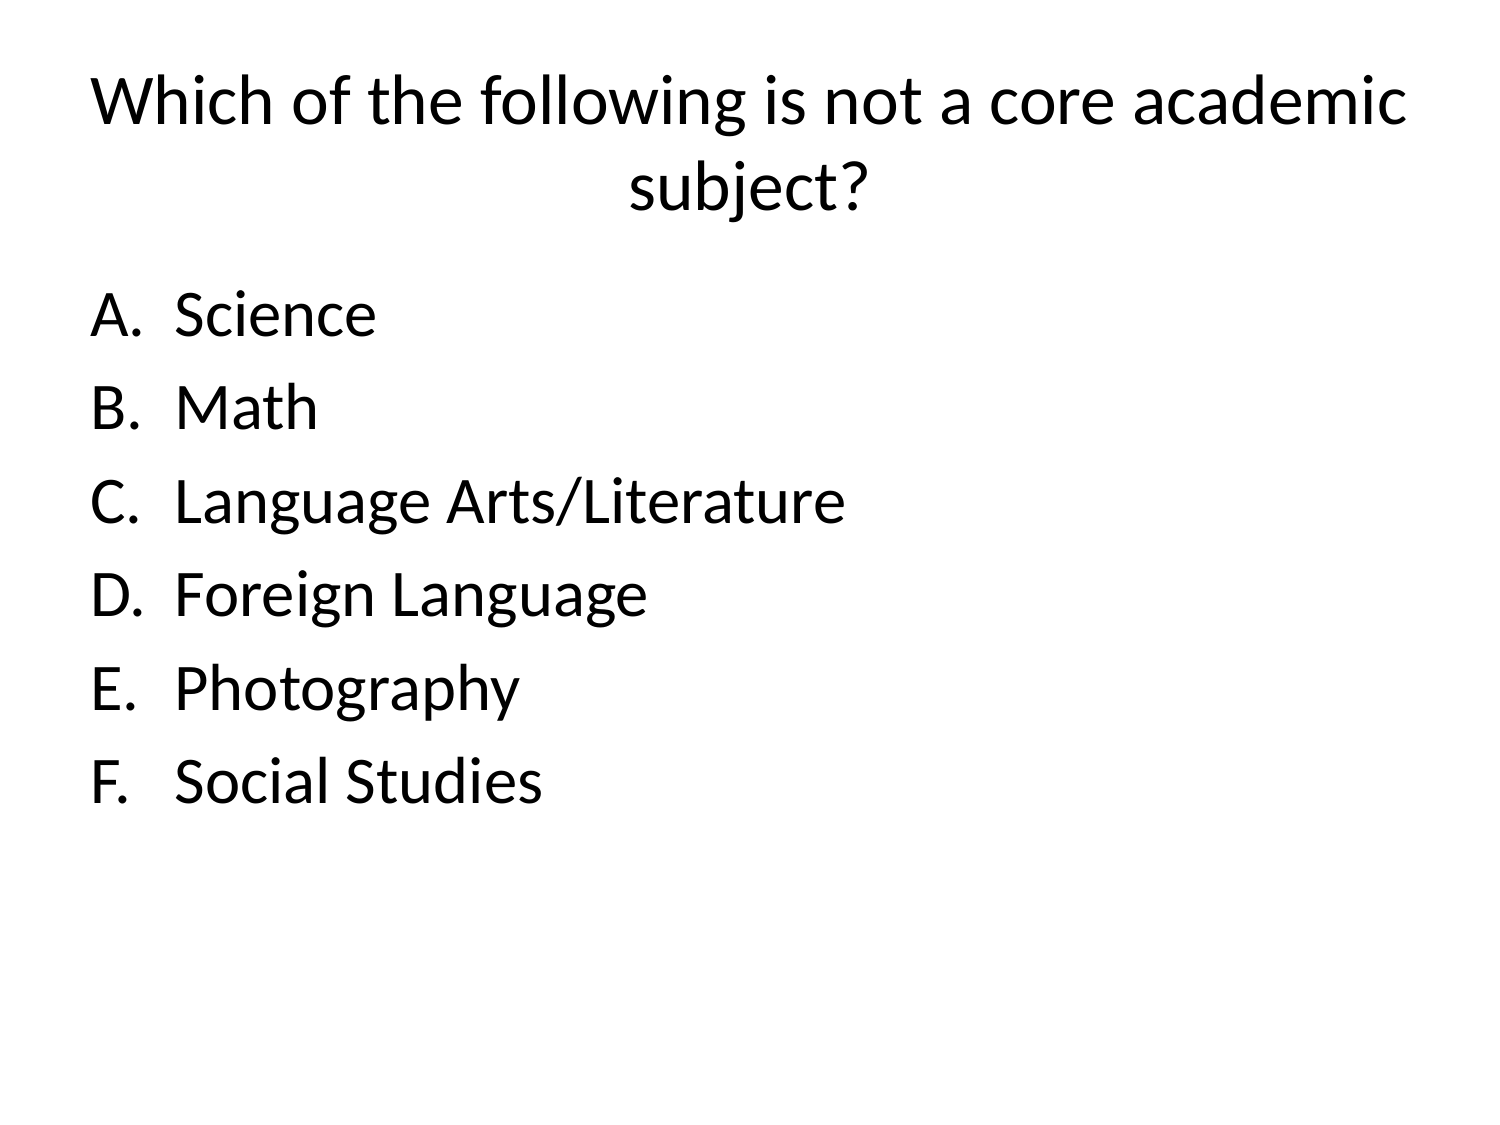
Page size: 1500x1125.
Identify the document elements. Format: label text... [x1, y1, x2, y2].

list Science Math Language Arts/Literature Foreign Language Photography Social Studies [75, 262, 1425, 1005]
title Which of the following is not a core academic subject? [75, 45, 1425, 233]
